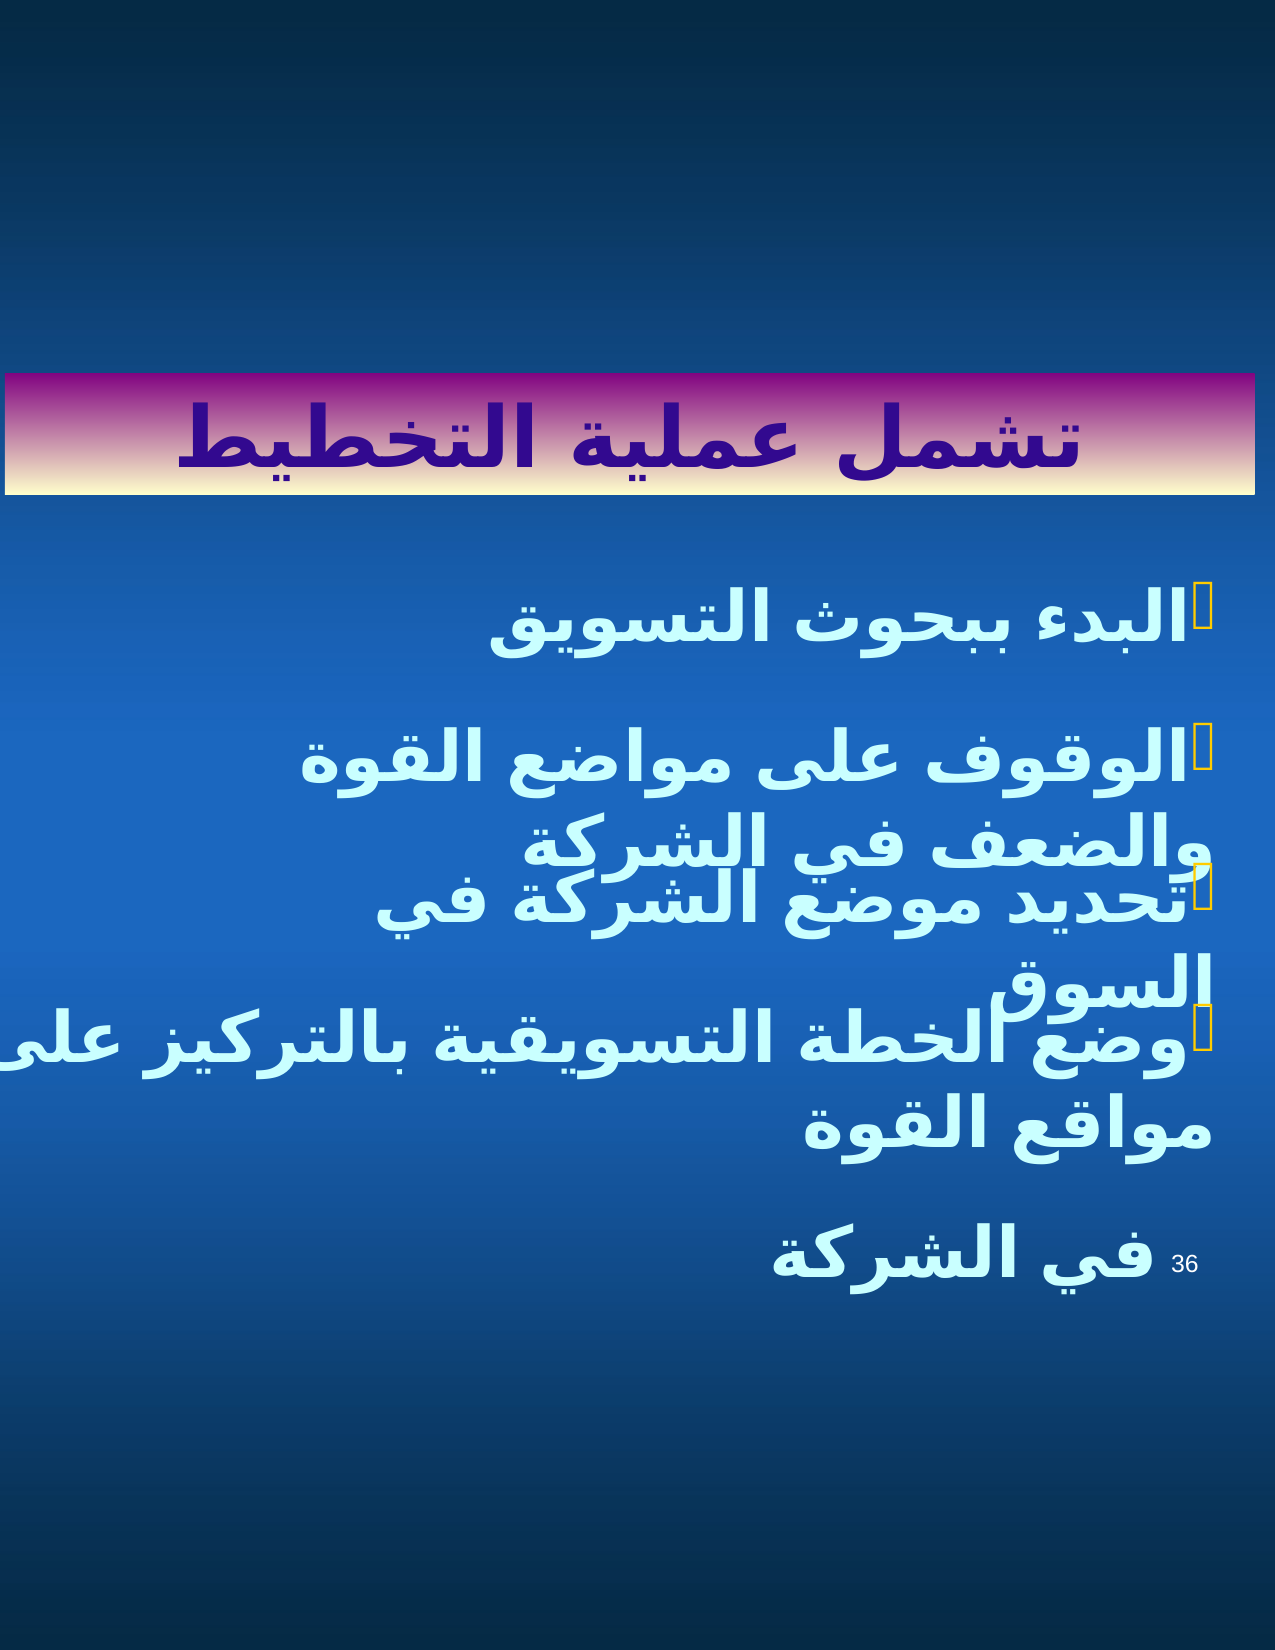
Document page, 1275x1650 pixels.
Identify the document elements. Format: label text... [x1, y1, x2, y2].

text_box وضع الخطة التسويقية بالتركيز على مواقع القوة في الشركة [0, 985, 1230, 1298]
picture [0, 0, 1275, 1650]
text_box تشمل عملية التخطيط [4, 373, 1255, 495]
text_box البدء ببحوث التسويق [456, 563, 1230, 662]
text_box الوقوف على مواضع القوة والضعف في الشركة [9, 704, 1230, 888]
text_box تحديد موضع الشركة في السوق [316, 845, 1230, 985]
